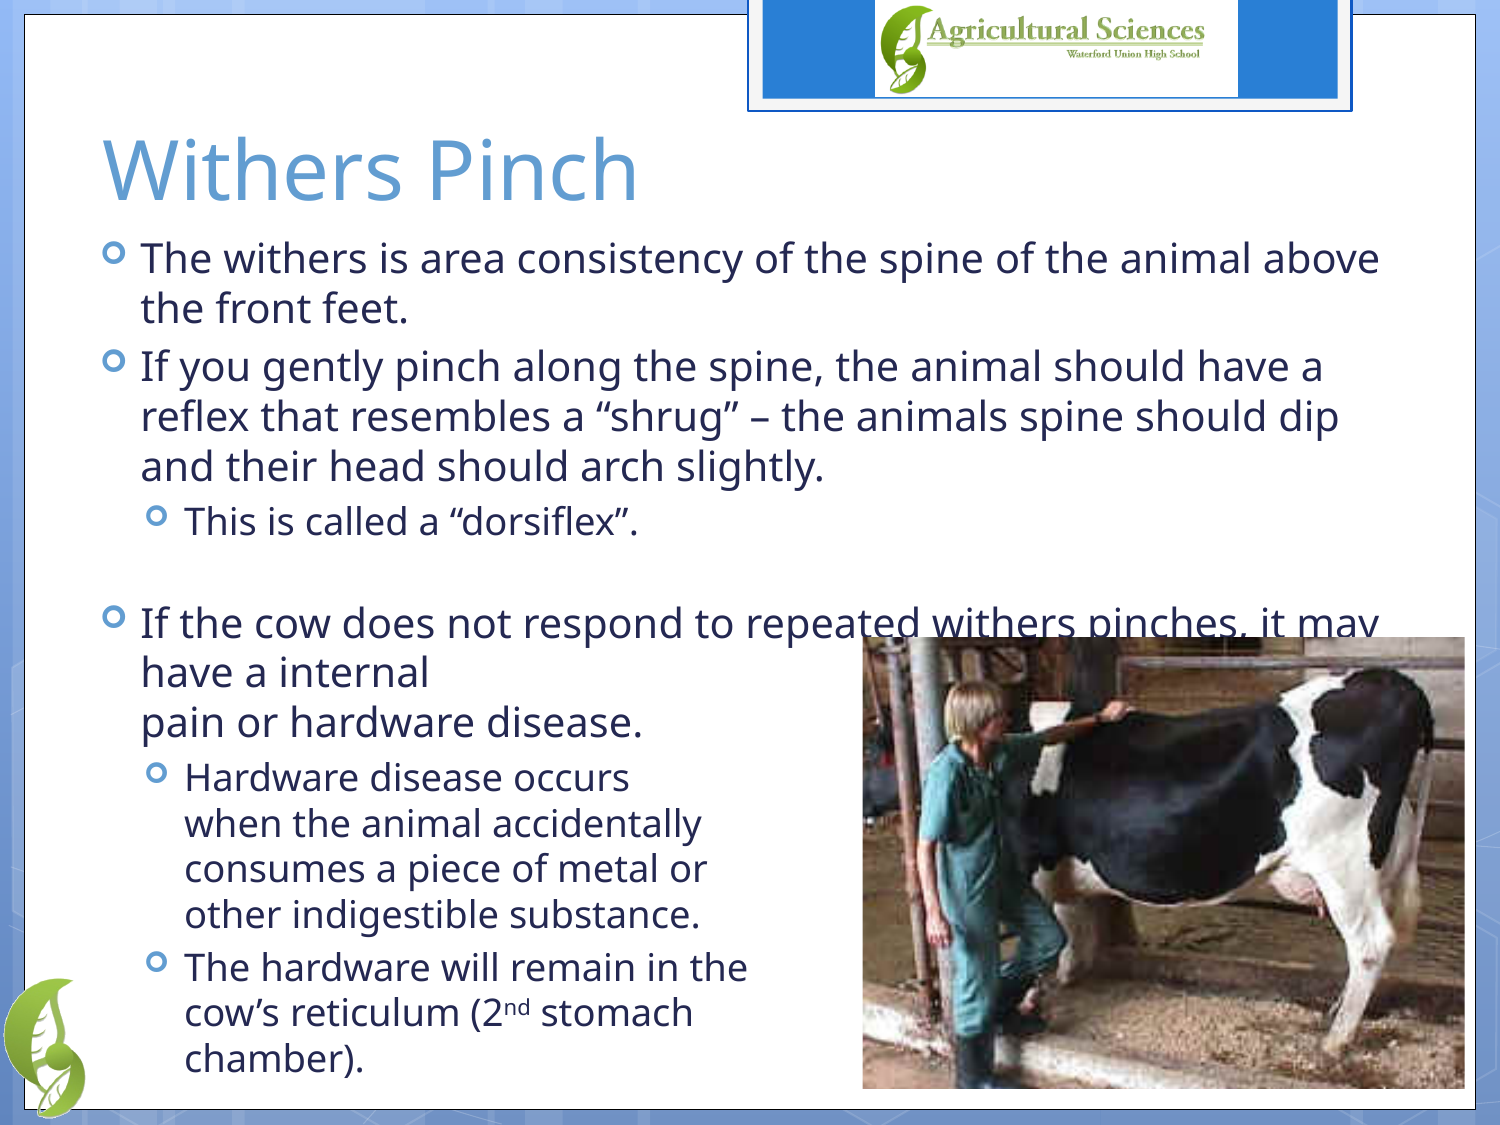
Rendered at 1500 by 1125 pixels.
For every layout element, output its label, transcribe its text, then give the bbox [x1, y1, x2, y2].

title Withers Pinch [87, 87, 1400, 224]
picture [0, 968, 138, 1125]
list The withers is area consistency of the spine of the animal above the front feet. If you gently pinch along the spine, the animal should have a reflex that resembles a “shrug” – the animals spine should dip and their head should arch slightly. This is called a “dorsiflex”. If the cow does not respond to repeated withers pinches, it may have a internal pain or hardware disease. Hardware disease occurs when the animal accidentally consumes a piece of metal or other indigestible substance. The hardware will remain in the cow’s reticulum (2nd stomach chamber). [75, 224, 1413, 1088]
picture [875, 0, 1238, 87]
picture [862, 637, 1465, 1090]
